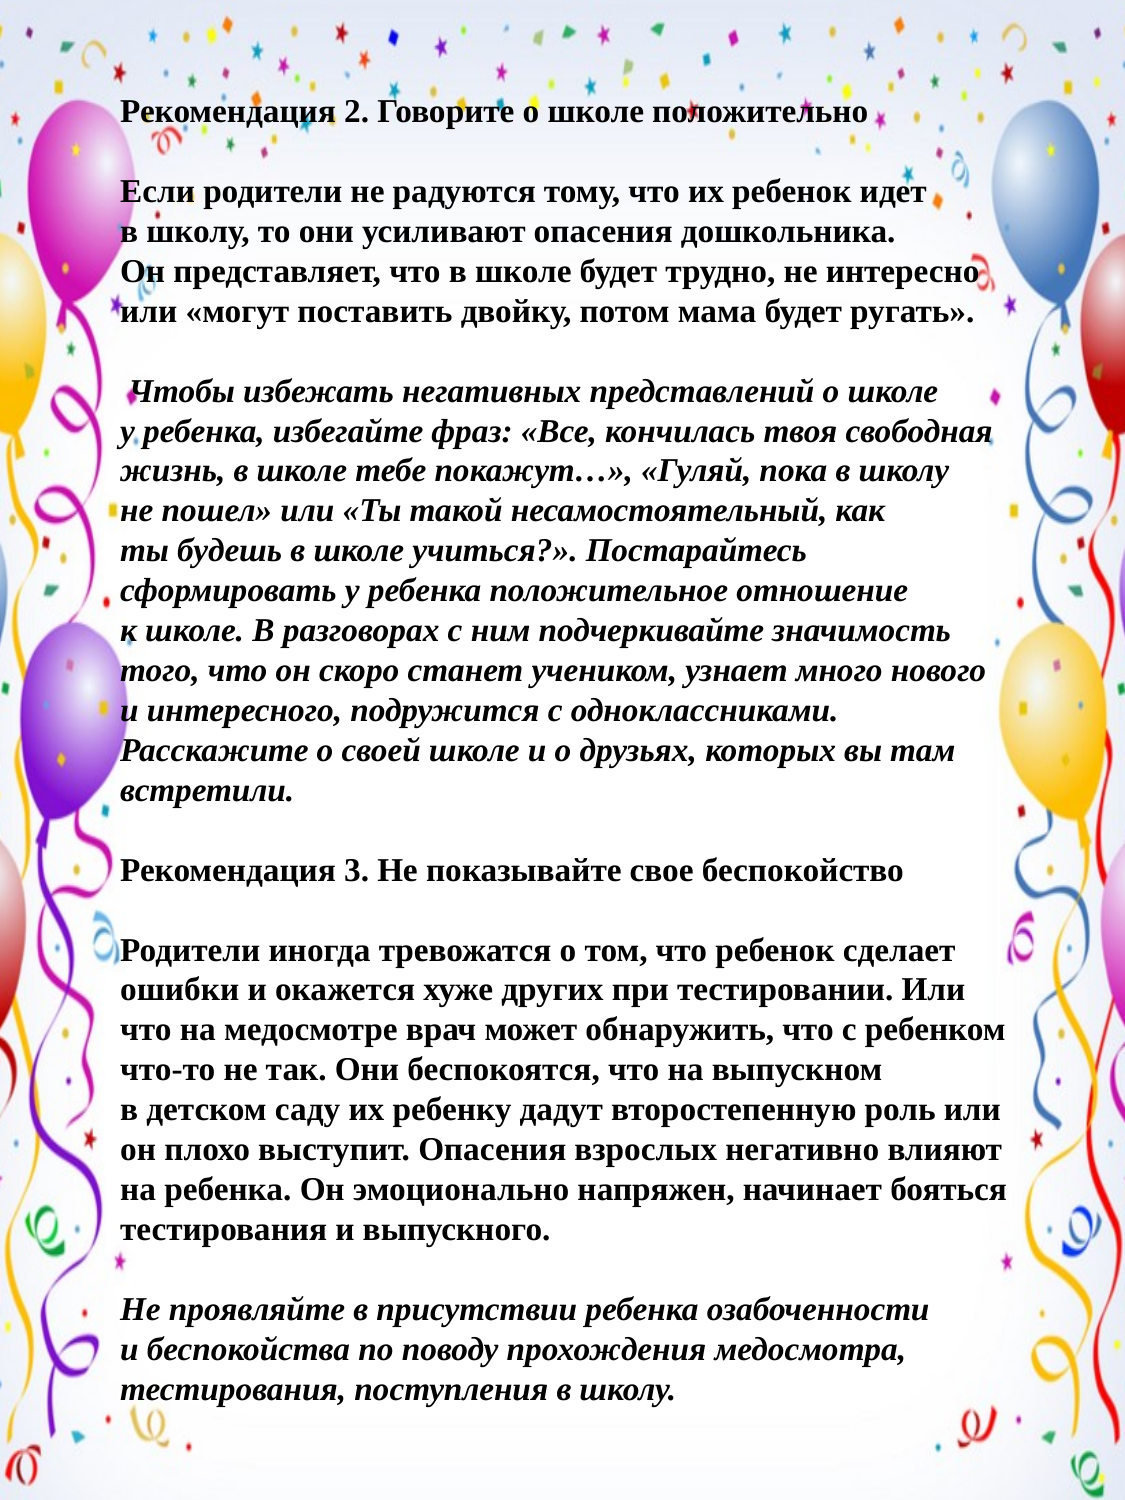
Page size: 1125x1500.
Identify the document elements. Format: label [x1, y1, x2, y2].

text_box [105, 58, 1067, 1500]
picture [0, 0, 1125, 1500]
